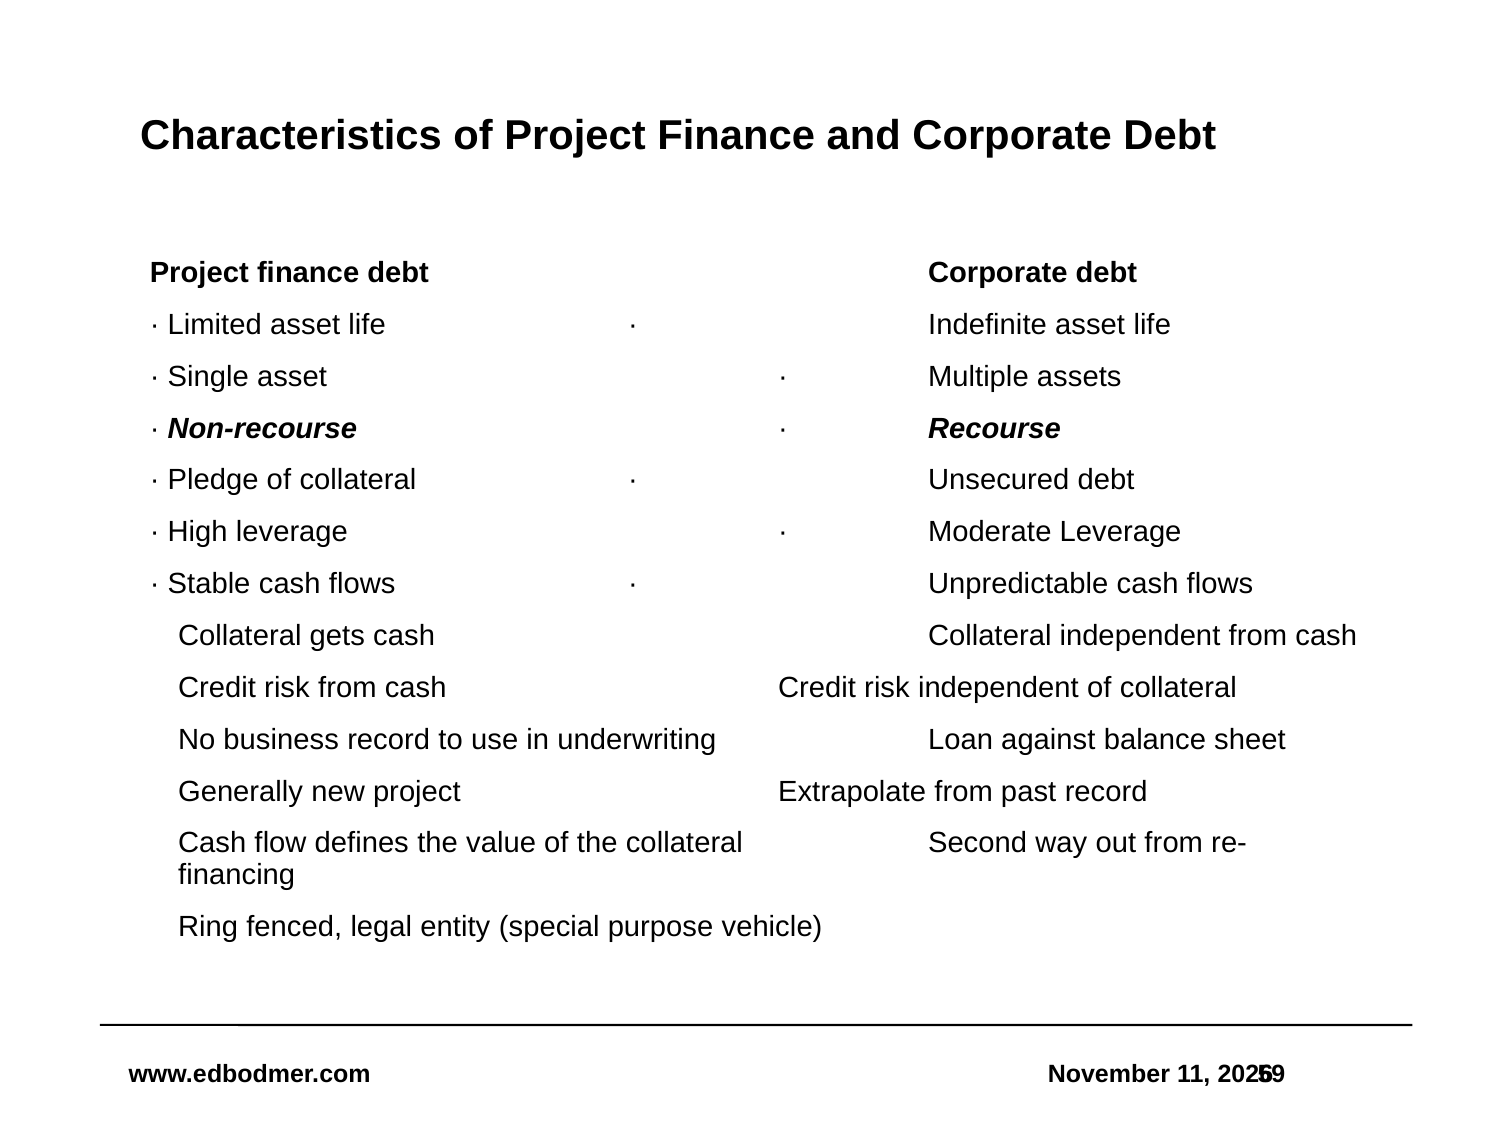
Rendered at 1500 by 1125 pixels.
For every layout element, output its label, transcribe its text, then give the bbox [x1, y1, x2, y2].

title Characteristics of Project Finance and Corporate Debt [124, 99, 1288, 226]
list Project finance debt Corporate debt · Limited asset life · Indefinite asset life · Single asset · Multiple assets · Non-recourse · Recourse · Pledge of collateral · Unsecured debt · High leverage · Moderate Leverage · Stable cash flows · Unpredictable cash flows Collateral gets cash Collateral independent from cash Credit risk from cash Credit risk independent of collateral No business record to use in underwriting Loan against balance sheet Generally new project Extrapolate from past record Cash flow defines the value of the collateral Second way out from re-financing Ring fenced, legal entity (special purpose vehicle) [124, 249, 1376, 1001]
